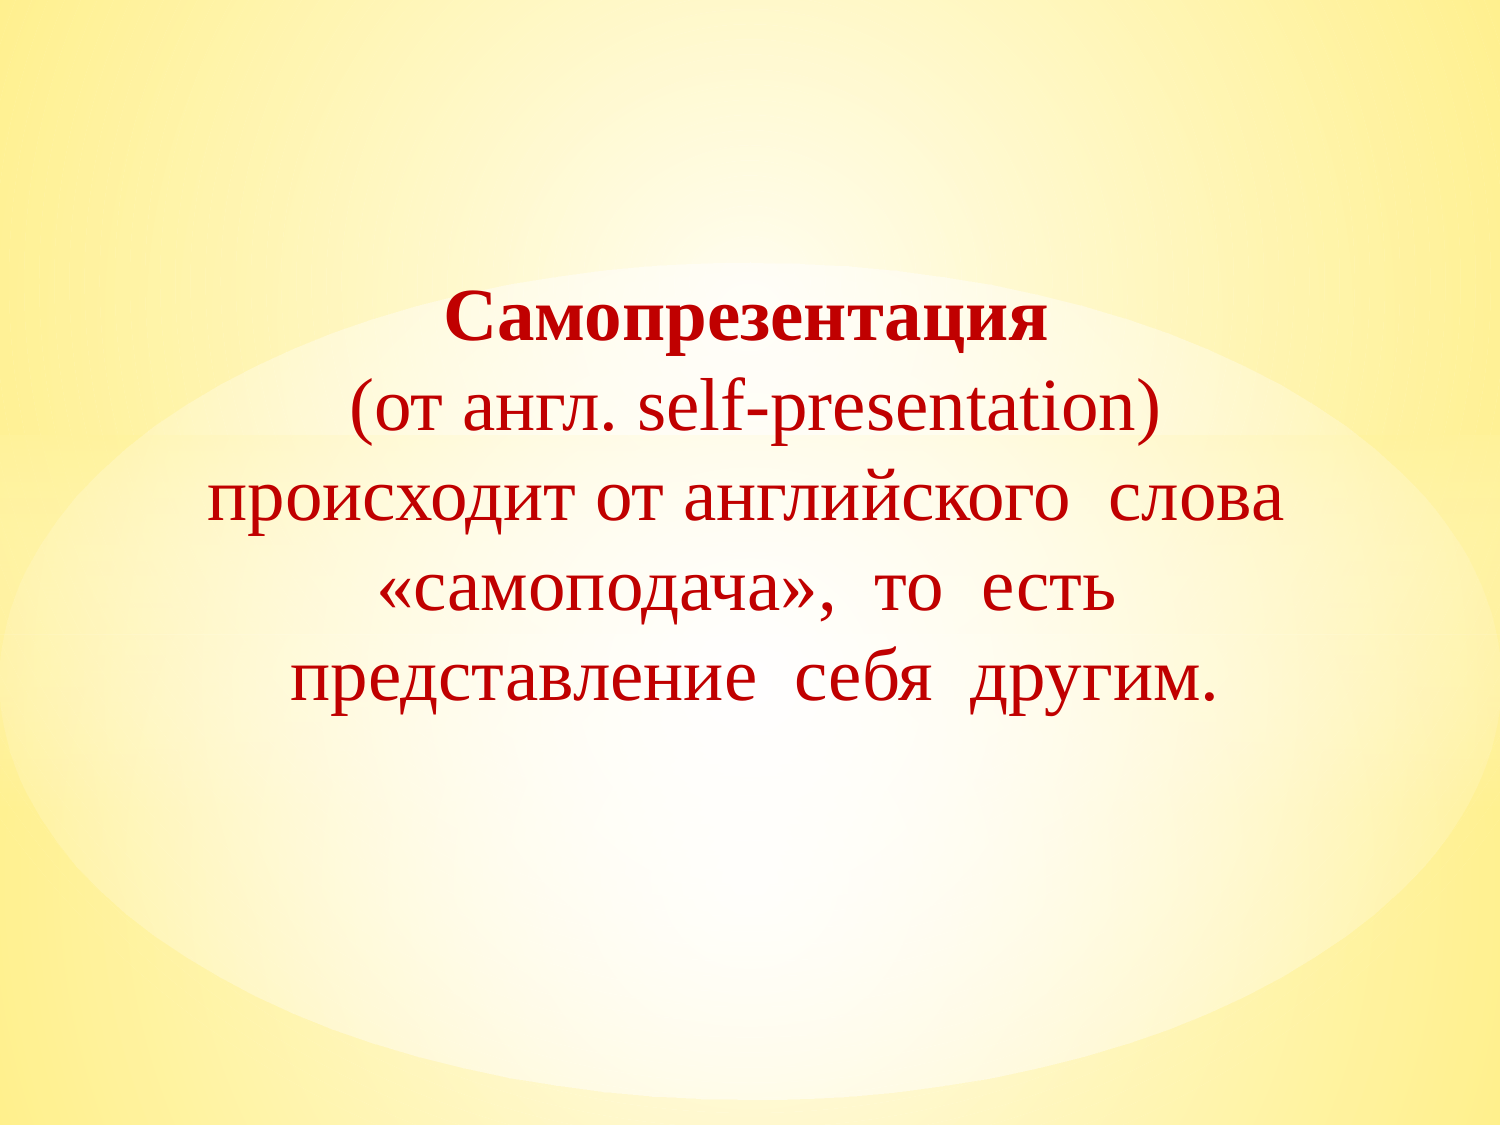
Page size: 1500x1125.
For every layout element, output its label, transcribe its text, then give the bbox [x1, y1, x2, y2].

text_box Самопрезентация (от англ. self-presentation) происходит от английского слова «самоподача», то есть представление себя другим. [147, 257, 1365, 723]
